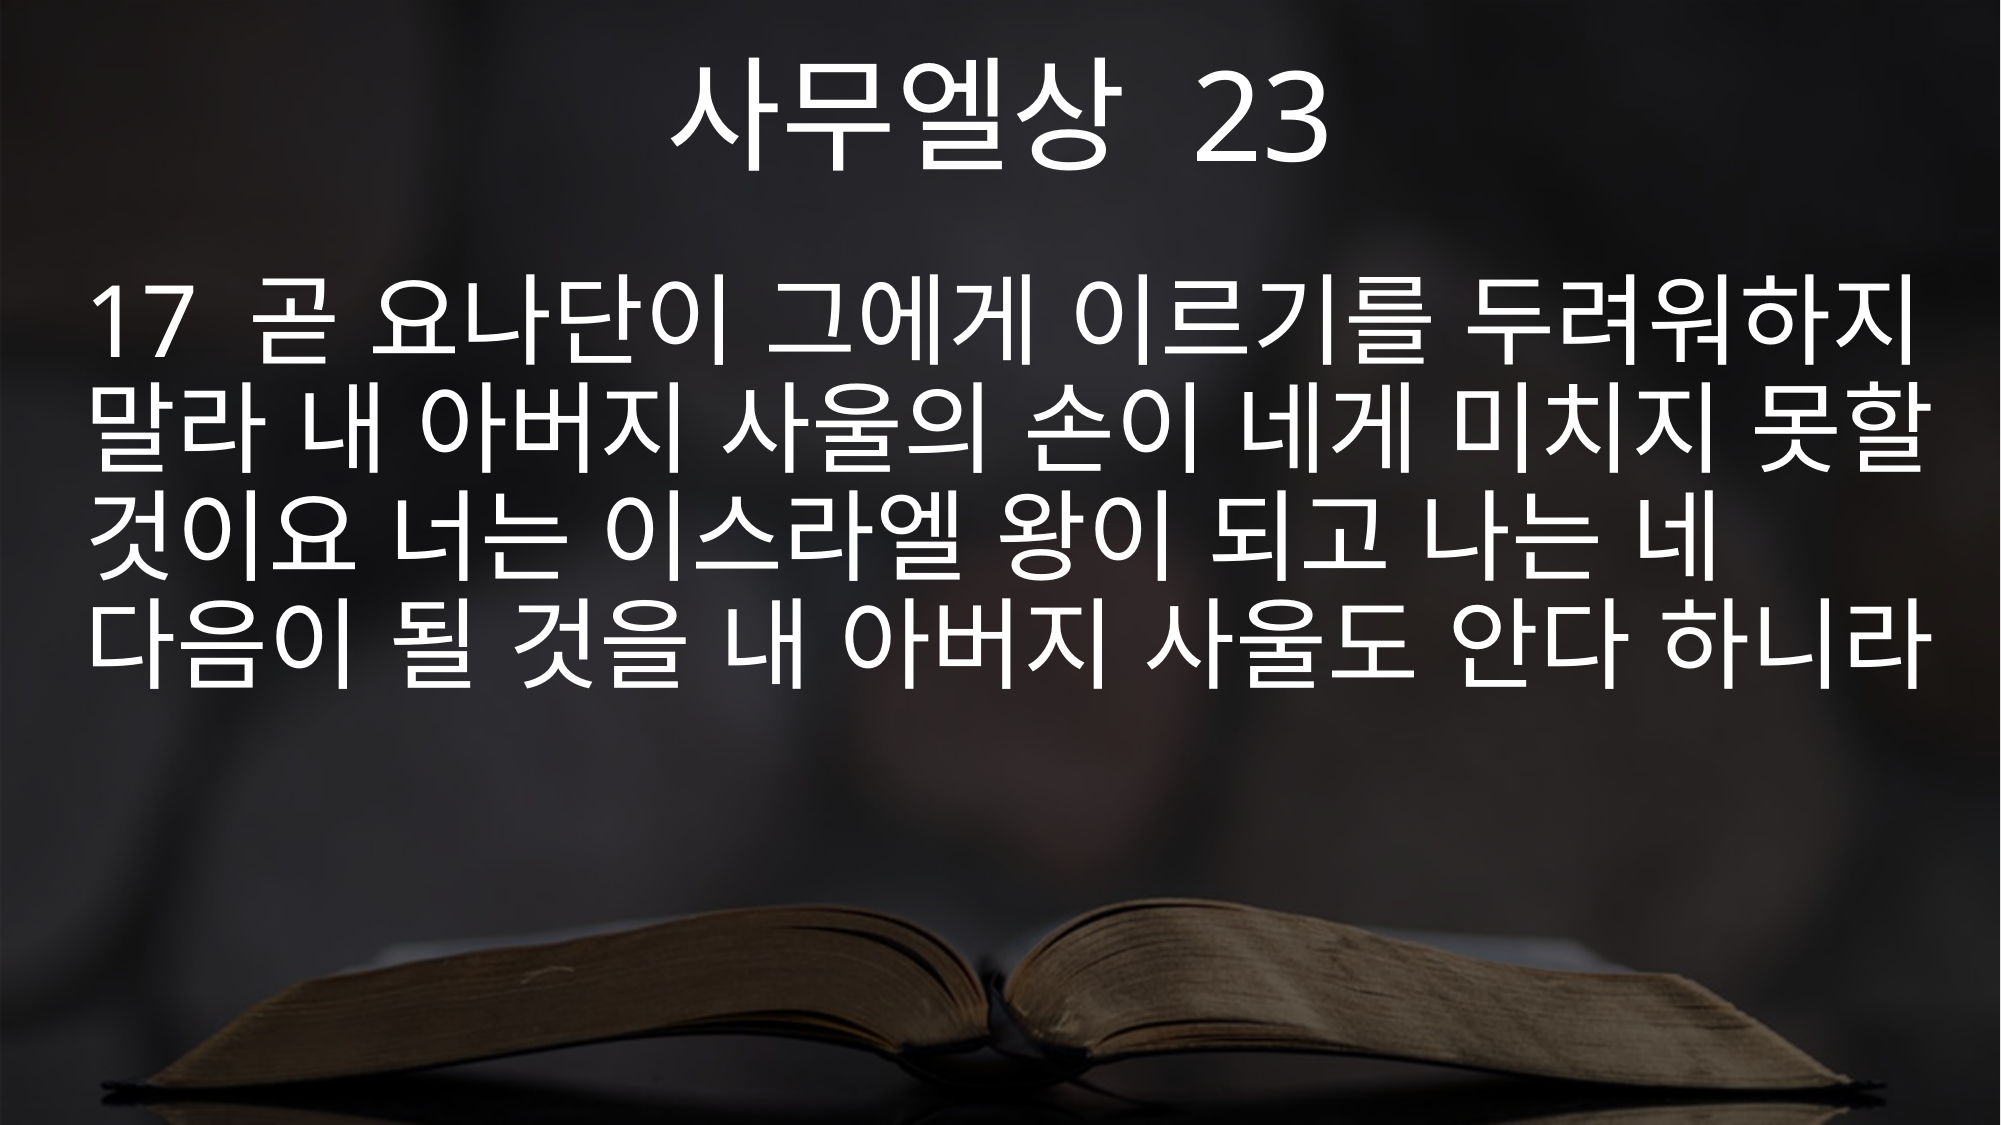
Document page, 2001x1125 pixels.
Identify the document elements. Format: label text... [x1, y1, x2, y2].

footer 사무엘상 23 [0, 32, 2000, 192]
list 17 곧 요나단이 그에게 이르기를 두려워하지 말라 내 아버지 사울의 손이 네게 미치지 못할 것이요 너는 이스라엘 왕이 되고 나는 네 다음이 될 것을 내 아버지 사울도 안다 하니라 [69, 263, 1953, 423]
picture [0, 0, 2001, 1125]
